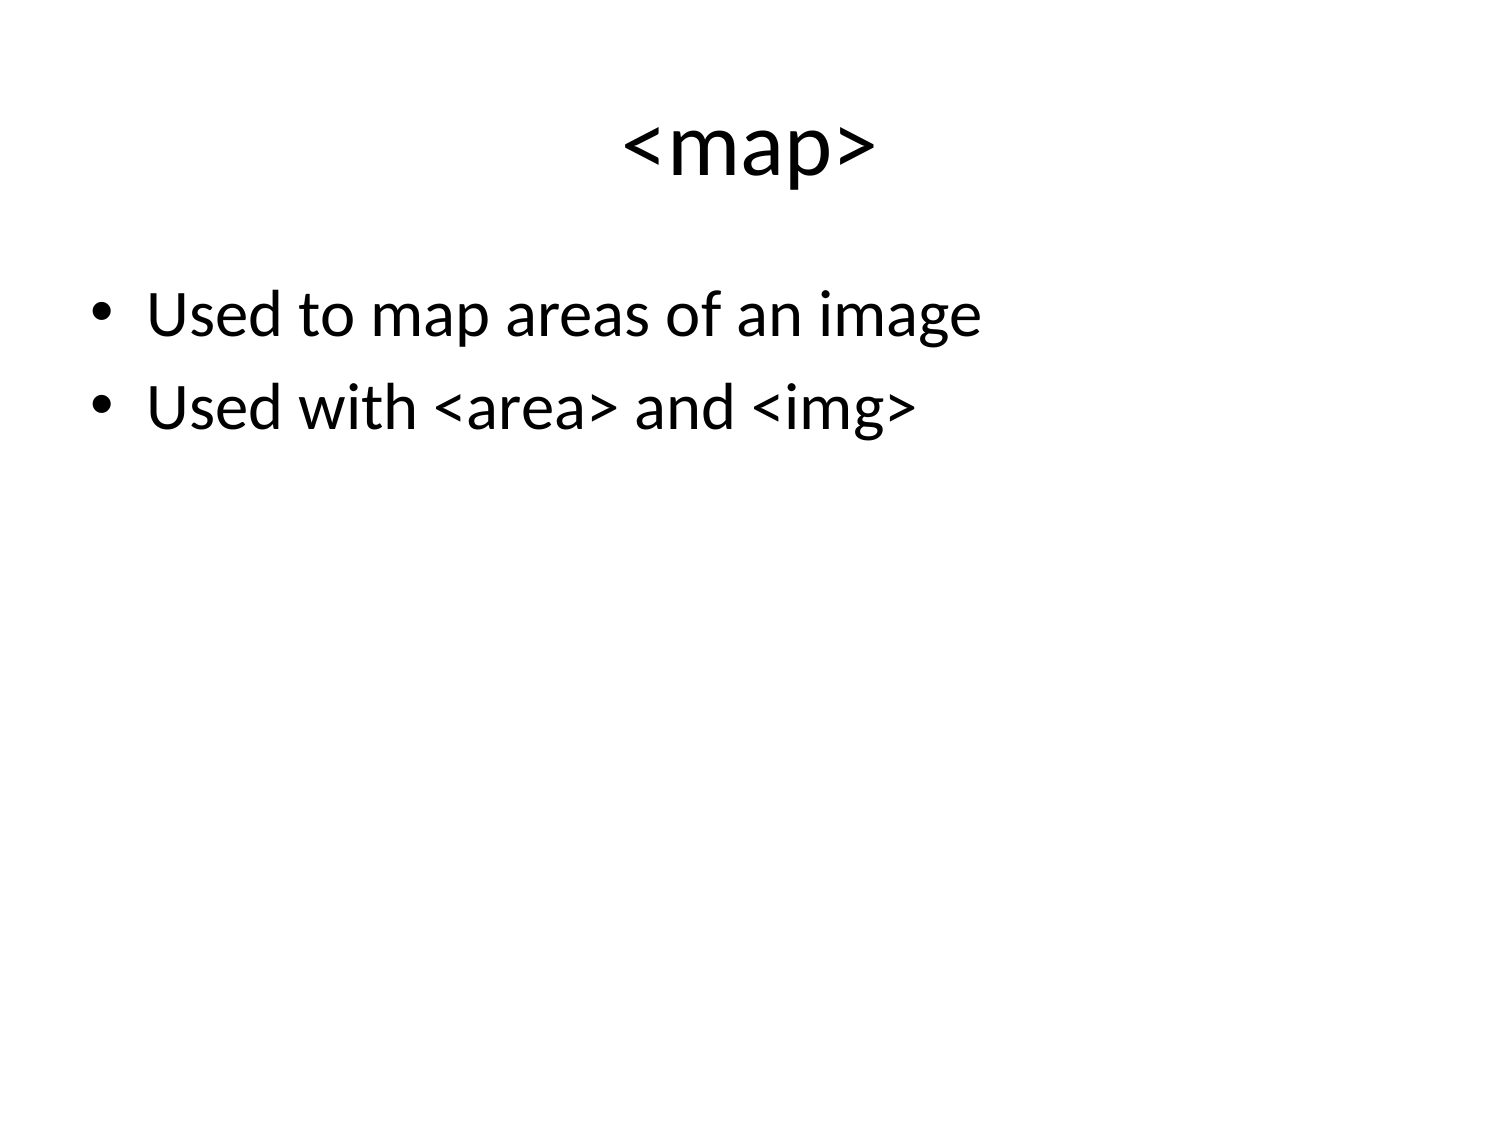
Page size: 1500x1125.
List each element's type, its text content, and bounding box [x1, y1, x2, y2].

title <map> [75, 45, 1425, 233]
list Used to map areas of an image Used with <area> and <img> [75, 262, 1425, 1005]
